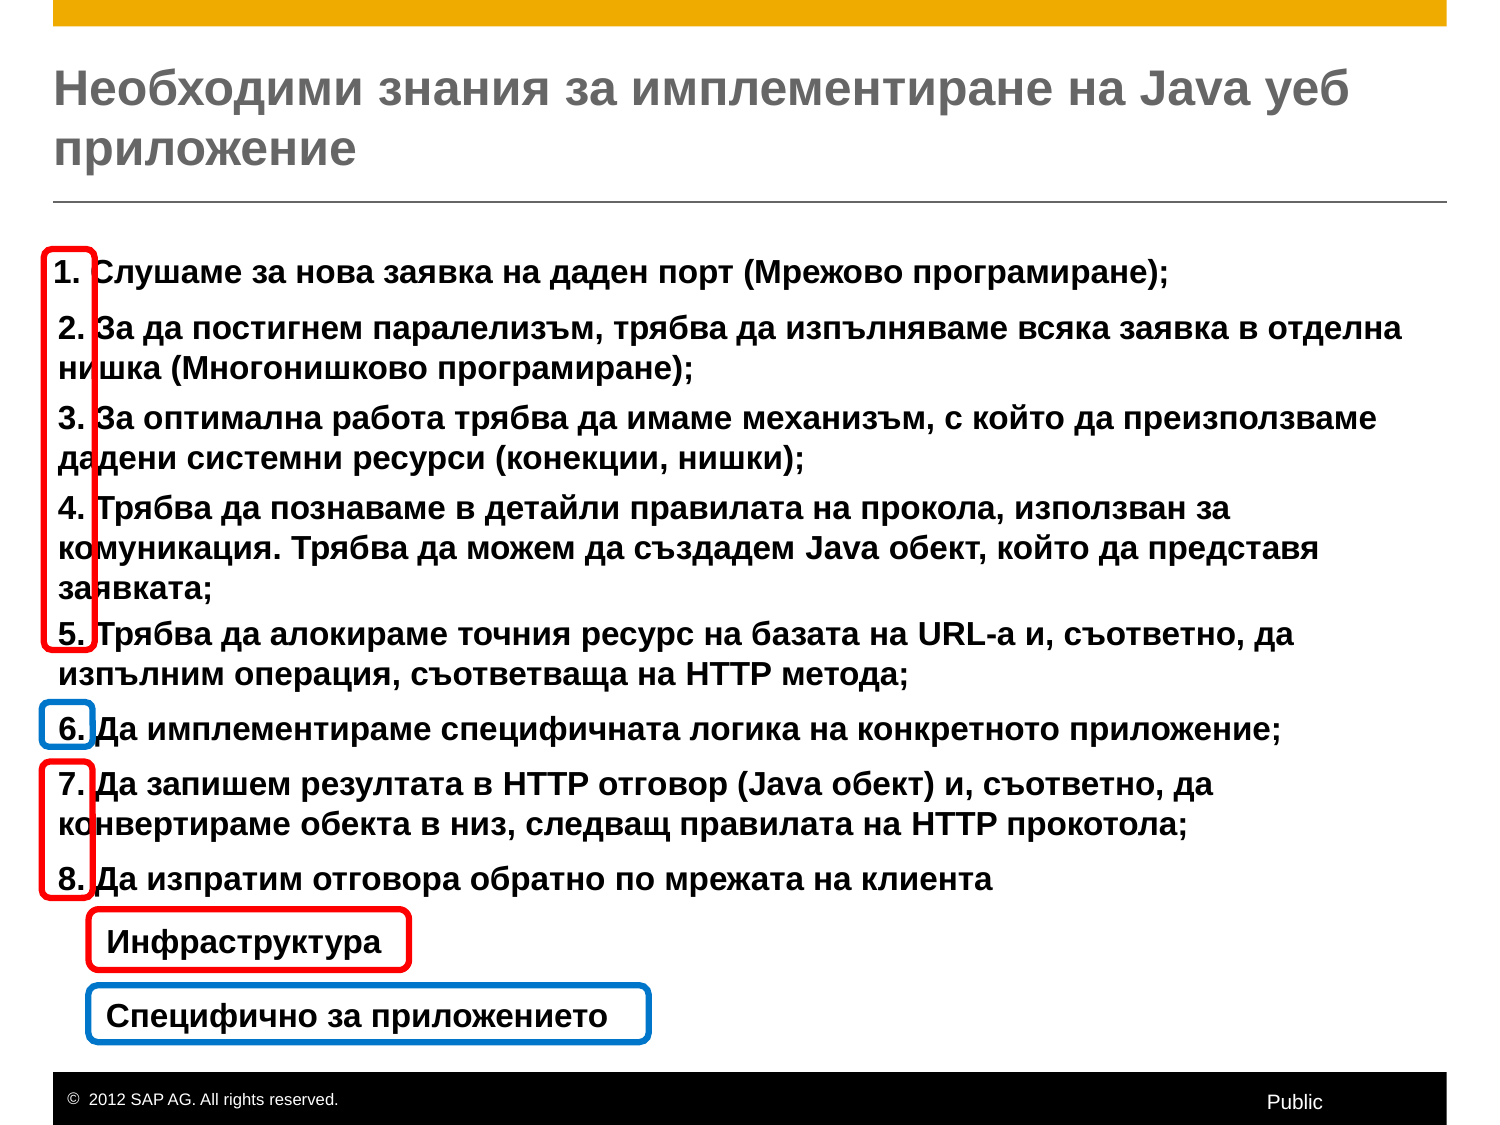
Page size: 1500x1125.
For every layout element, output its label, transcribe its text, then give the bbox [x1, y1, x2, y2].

text_box Специфично за приложението [88, 985, 649, 1043]
text_box [41, 761, 93, 898]
text_box Инфраструктура [88, 909, 410, 971]
text_box 7. Да запишем резултата в HTTP отговор (Java обект) и, съответно, да конвертираме обекта в низ, следващ правилата на HTTP прокотола; [89, 762, 1452, 857]
text_box 4. Трябва да познаваме в детайли правилата на прокола, използван за комуникация. Трябва да можем да създадем Java обект, който да представя заявката; [95, 486, 1452, 611]
text_box [43, 248, 95, 651]
text_box [41, 702, 93, 747]
text_box 2. За да постигнем паралелизъм, трябва да изпълняваме всяка заявка в отделна нишка (Многонишково програмиране); [95, 306, 1452, 396]
text_box 3. За оптимална работа трябва да имаме механизъм, с който да преизползваме дадени системни ресурси (конекции, нишки); [95, 396, 1452, 483]
list 1. Слушаме за нова заявка на даден порт (Мрежово програмиране); [92, 250, 1447, 306]
text_box 6. Да имплементираме специфичната логика на конкретното приложение; [58, 707, 1452, 759]
text_box 5. Трябва да алокираме точния ресурс на базата на URL-a и, съответно, да изпълним операция, съответваща на HTTP метода; [57, 611, 1452, 707]
title Необходими знания за имплементиране на Java уеб приложение [53, 53, 1447, 178]
text_box 8. Да изпратим отговора обратно по мрежата на клиента [57, 857, 1452, 910]
